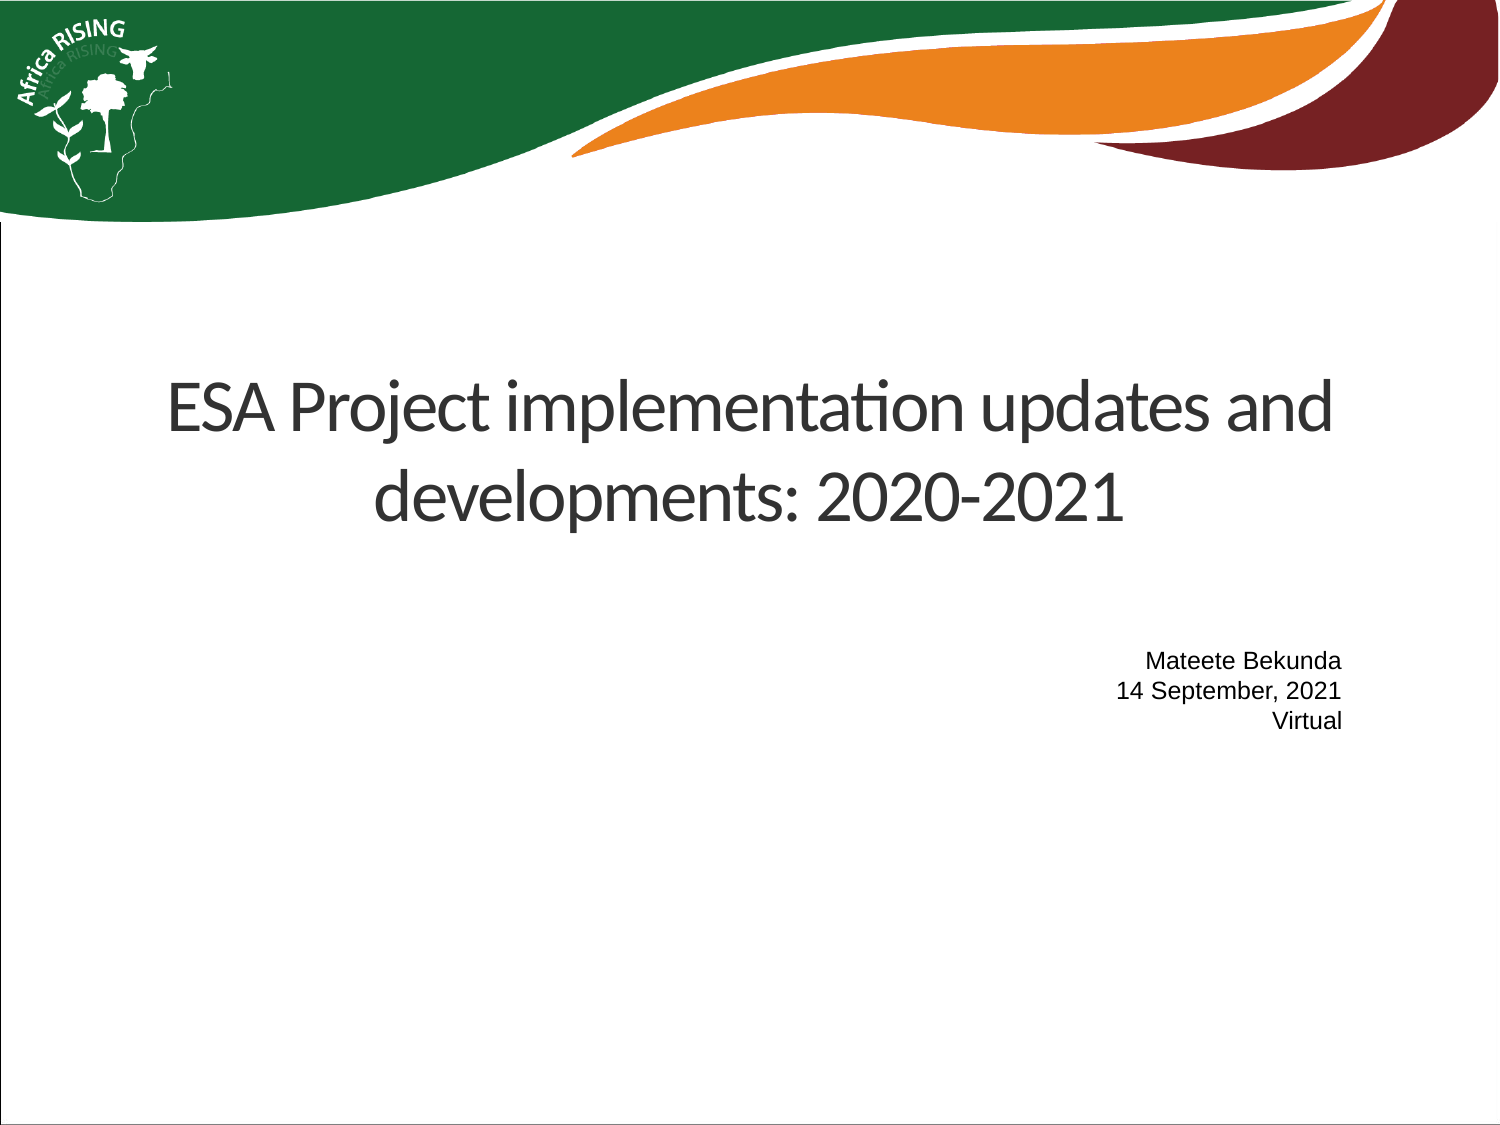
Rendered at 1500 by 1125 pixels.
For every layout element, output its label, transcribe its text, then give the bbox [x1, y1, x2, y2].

subtitle Mateete Bekunda 14 September, 2021 Virtual [143, 637, 1358, 925]
picture [0, 0, 1500, 1125]
title ESA Project implementation updates and developments: 2020-2021 [112, 349, 1388, 587]
